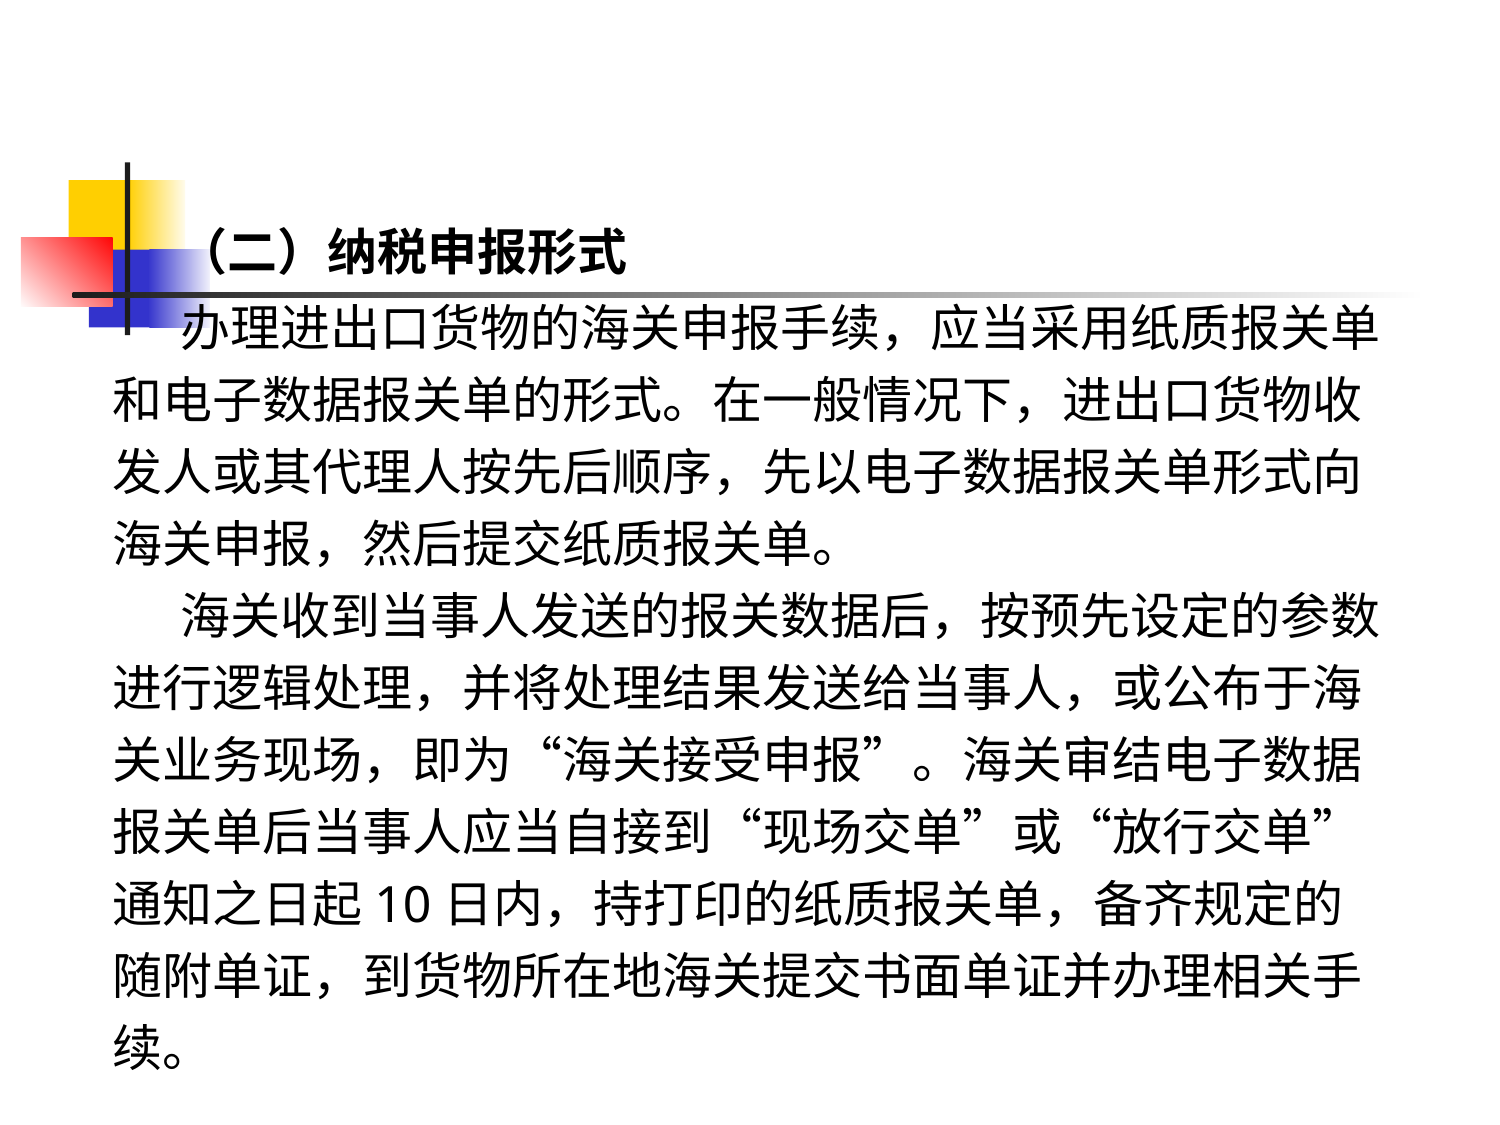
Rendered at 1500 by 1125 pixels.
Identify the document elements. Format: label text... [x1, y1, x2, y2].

list （二）纳税申报形式 办理进出口货物的海关申报手续，应当采用纸质报关单和电子数据报关单的形式。在一般情况下，进出口货物收发人或其代理人按先后顺序，先以电子数据报关单形式向海关申报，然后提交纸质报关单。 海关收到当事人发送的报关数据后，按预先设定的参数进行逻辑处理，并将处理结果发送给当事人，或公布于海关业务现场，即为“海关接受申报”。海关审结电子数据报关单后当事人应当自接到“现场交单”或“放行交单”通知之日起10日内，持打印的纸质报关单，备齐规定的随附单证，到货物所在地海关提交书面单证并办理相关手续。 [40, 196, 1400, 1125]
